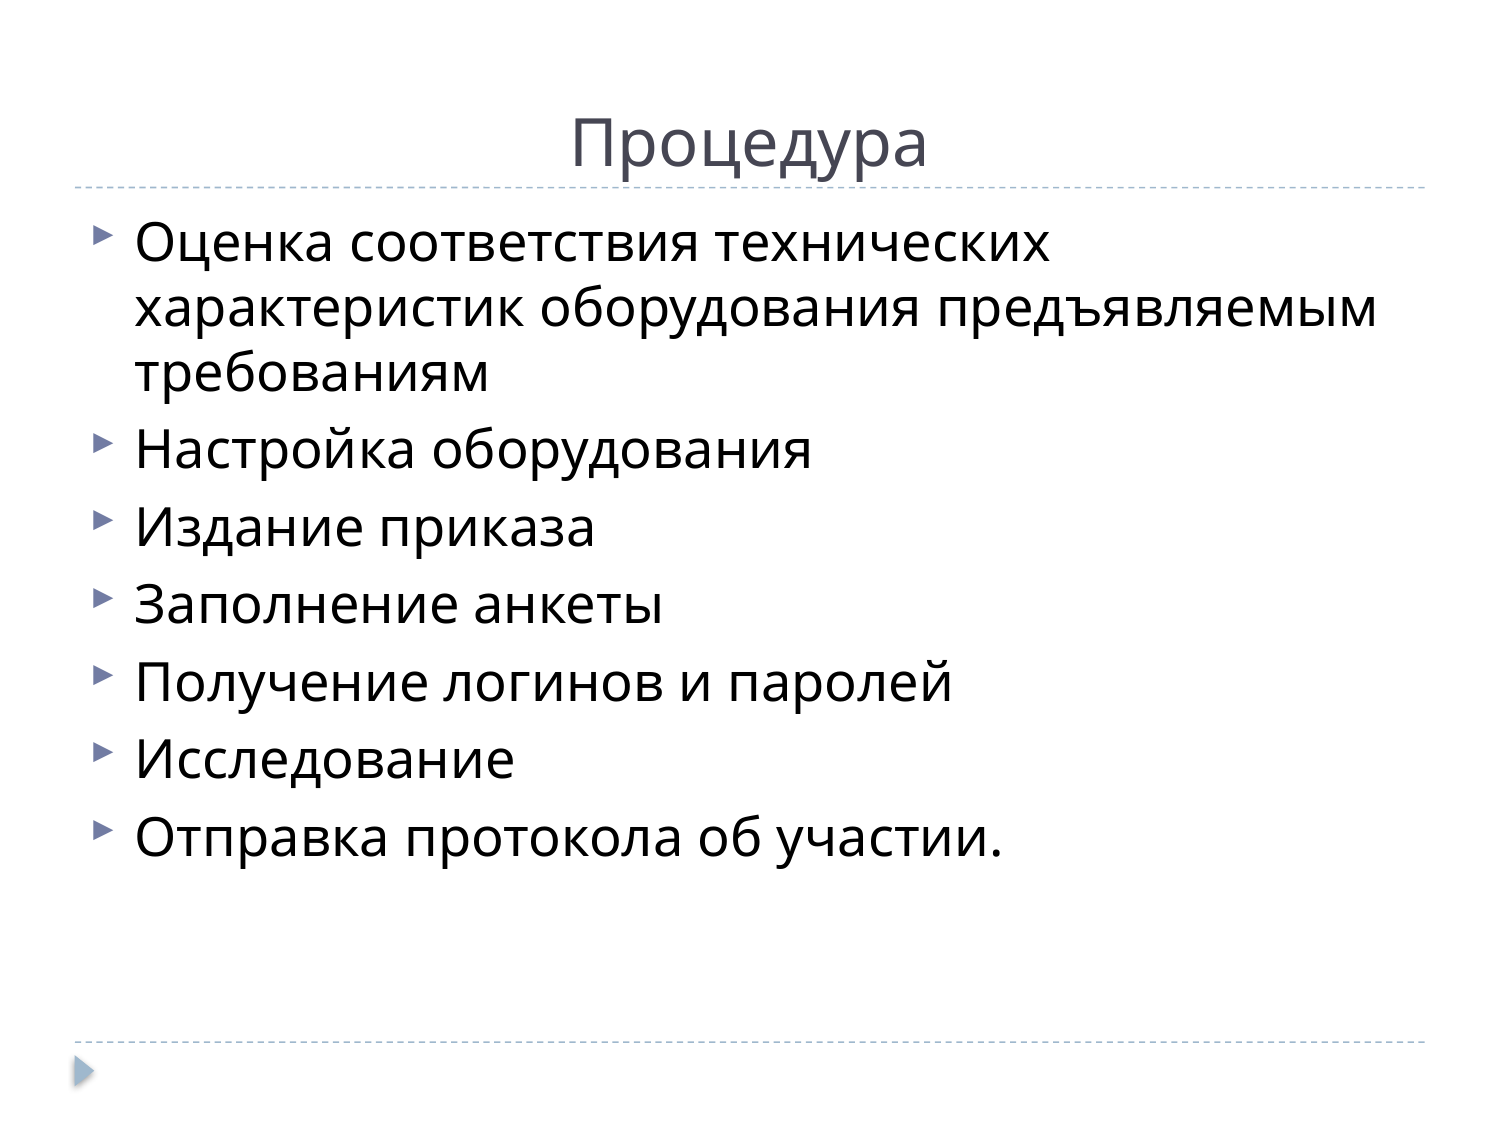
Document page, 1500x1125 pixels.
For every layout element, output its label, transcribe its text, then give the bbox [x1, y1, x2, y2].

title Процедура [75, 24, 1425, 188]
list Оценка соответствия технических характеристик оборудования предъявляемым требованиям Настройка оборудования Издание приказа Заполнение анкеты Получение логинов и паролей Исследование Отправка протокола об участии. [75, 200, 1425, 1010]
